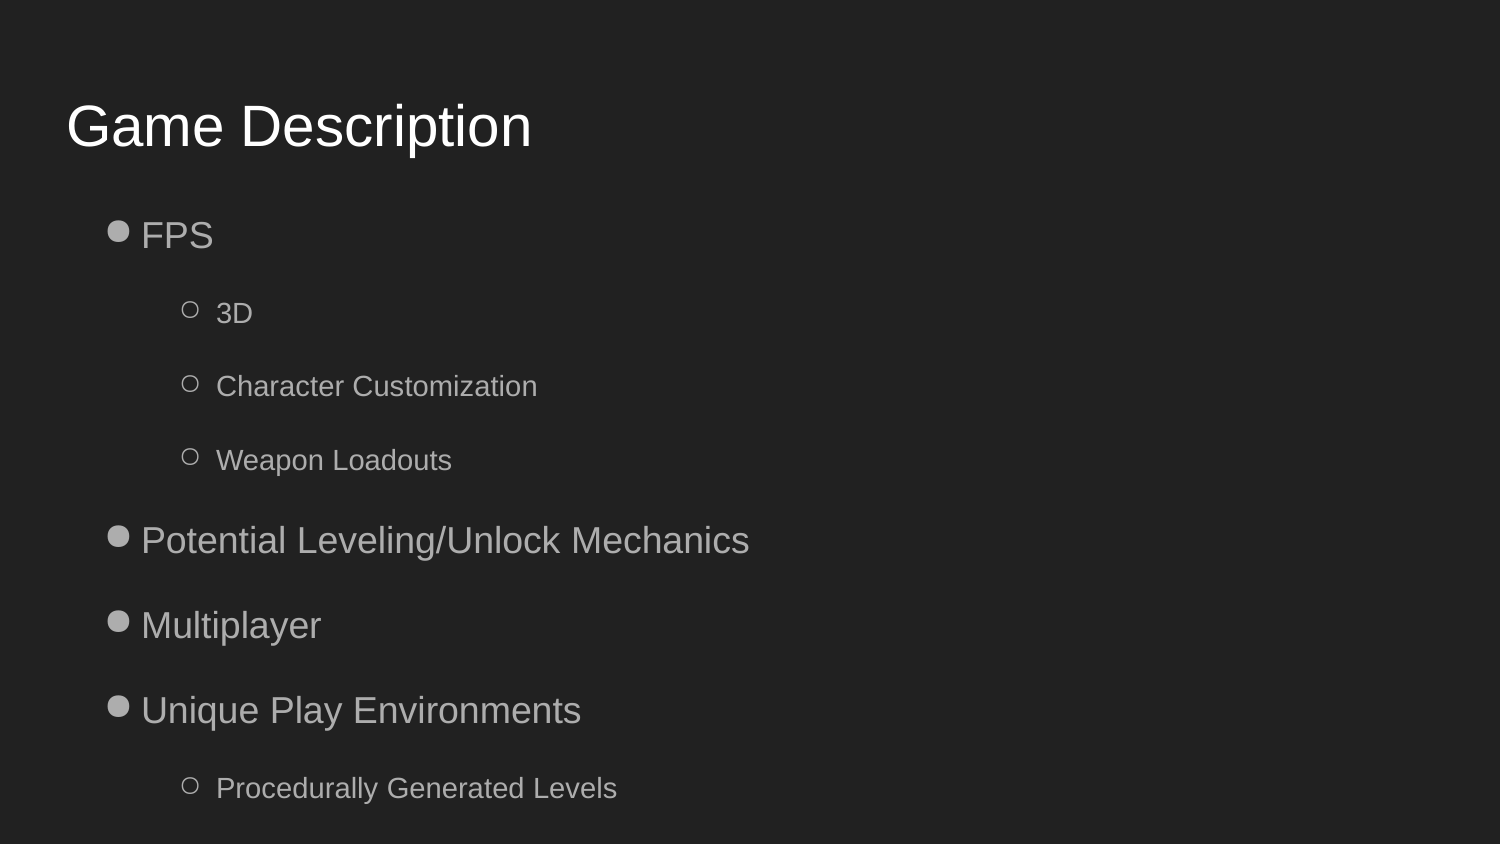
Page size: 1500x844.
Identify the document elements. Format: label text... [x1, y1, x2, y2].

title Game Description [51, 72, 1449, 167]
list FPS 3D Character Customization Weapon Loadouts Potential Leveling/Unlock Mechanics Multiplayer Unique Play Environments Procedurally Generated Levels Levels are per Player Player interaction occurs at level overlaps [51, 189, 1449, 750]
